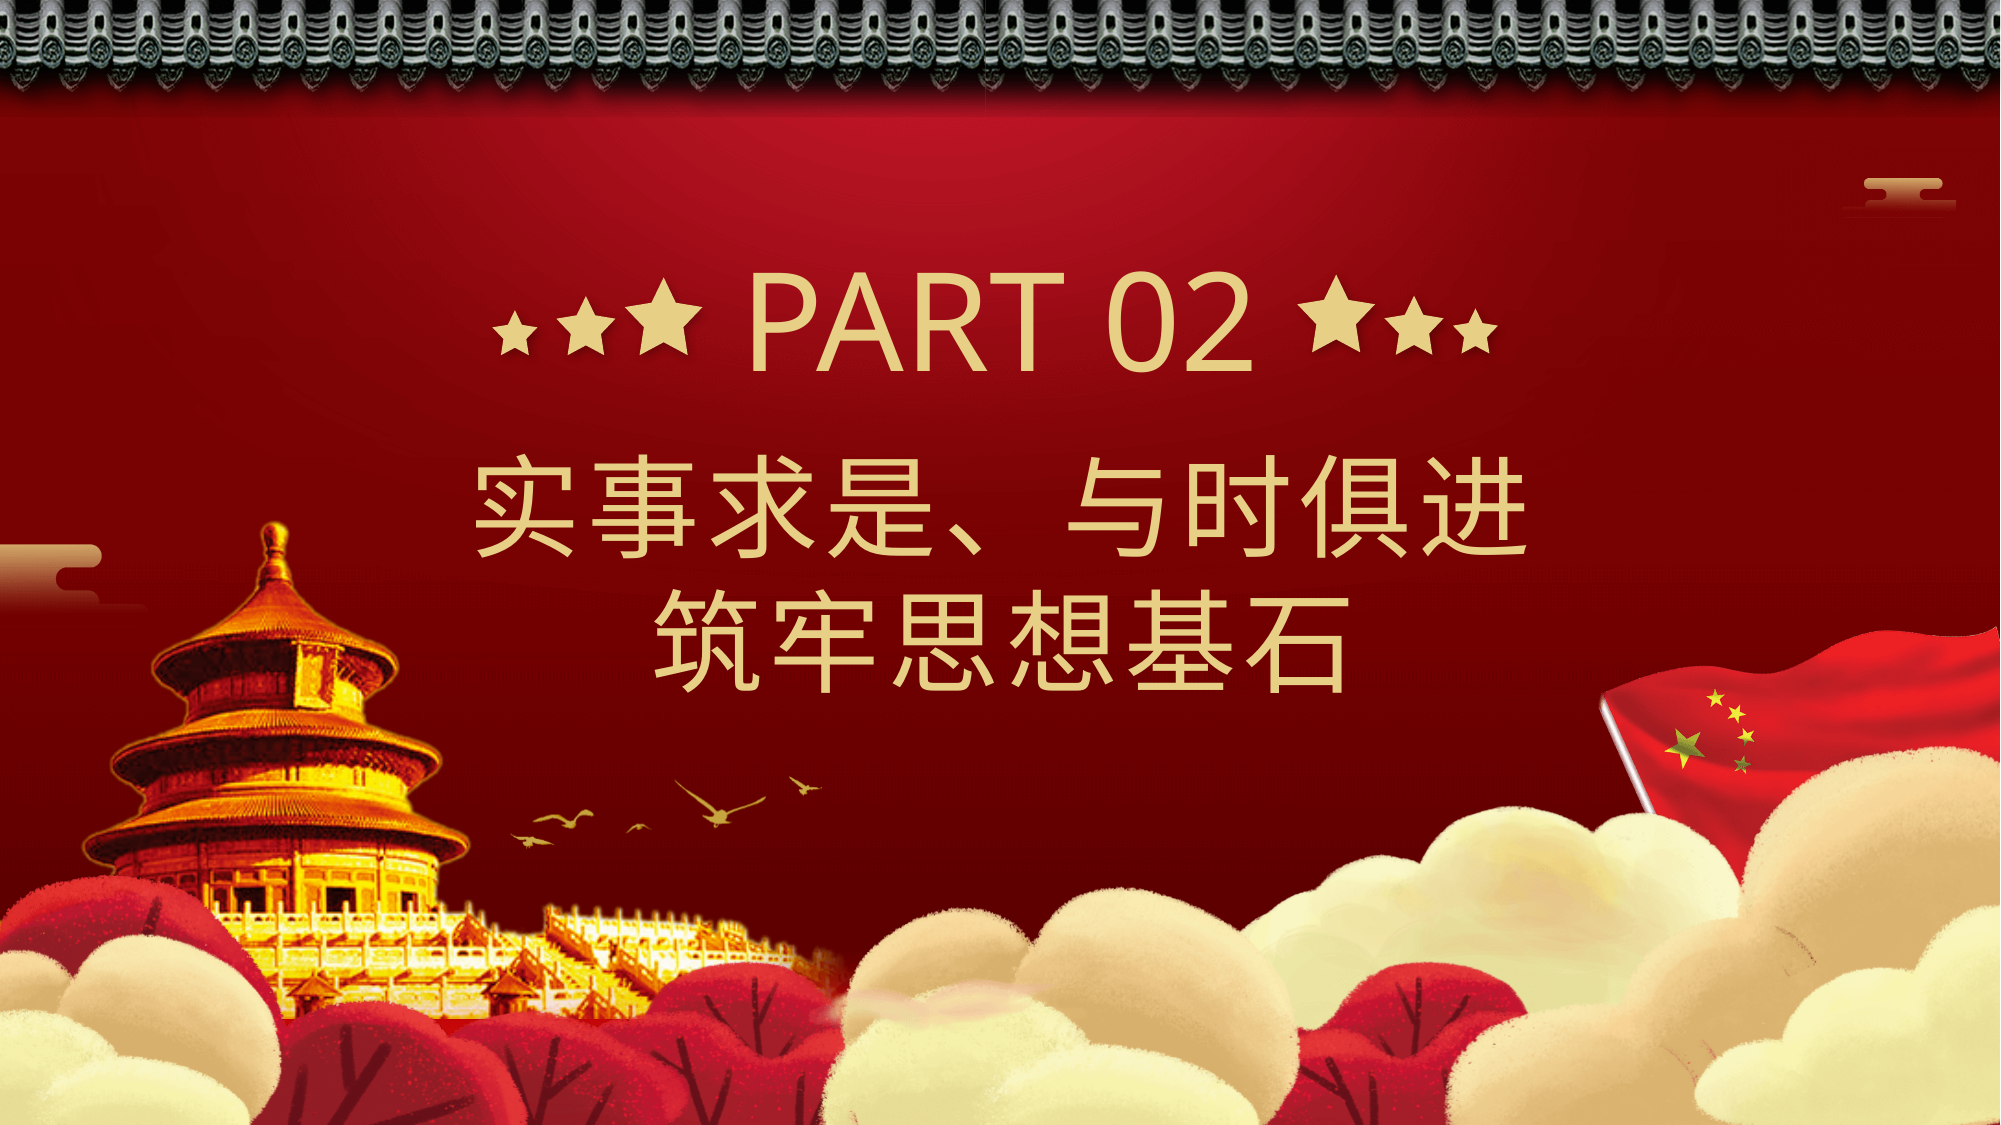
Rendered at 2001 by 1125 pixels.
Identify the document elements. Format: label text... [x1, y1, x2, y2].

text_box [1297, 274, 1499, 355]
text_box PART 02 [725, 226, 1275, 407]
picture [0, 0, 2001, 1125]
text_box 实事求是、与时俱进 筑牢思想基石 [390, 430, 1616, 715]
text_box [492, 277, 703, 356]
